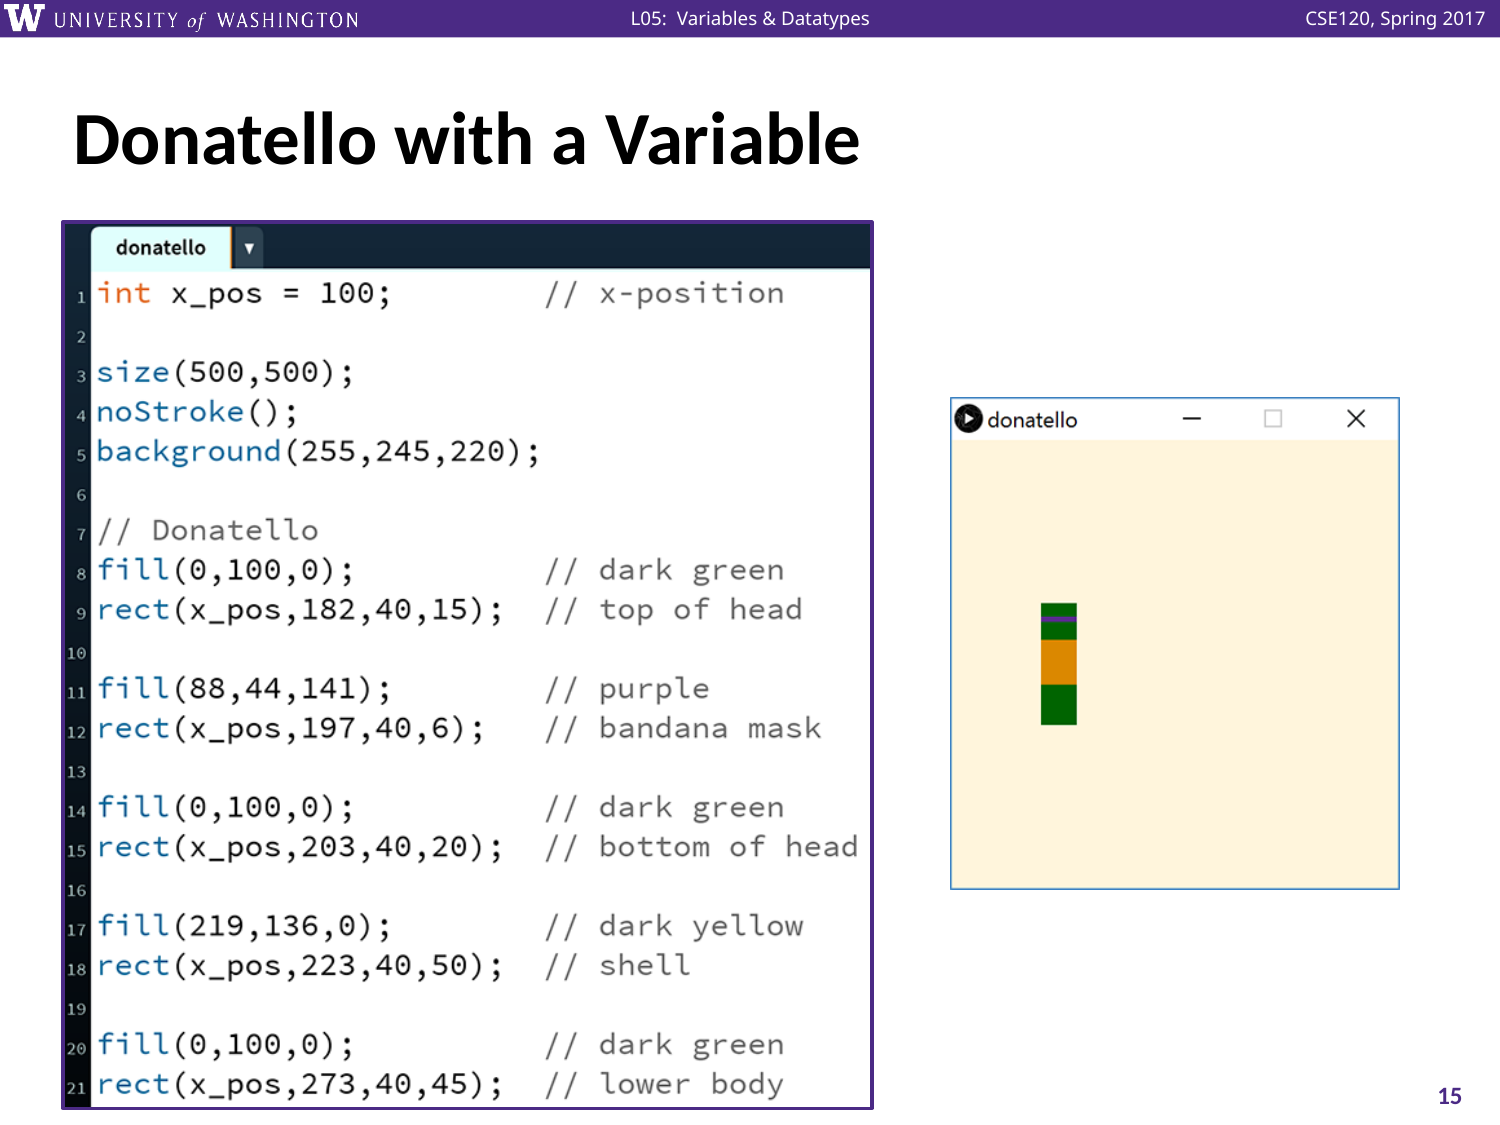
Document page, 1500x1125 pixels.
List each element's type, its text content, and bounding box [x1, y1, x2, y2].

slide_number 15 [1400, 1065, 1500, 1125]
title Donatello with a Variable [58, 71, 1438, 198]
picture [949, 397, 1401, 890]
picture [64, 223, 871, 1108]
picture [4, 4, 358, 32]
